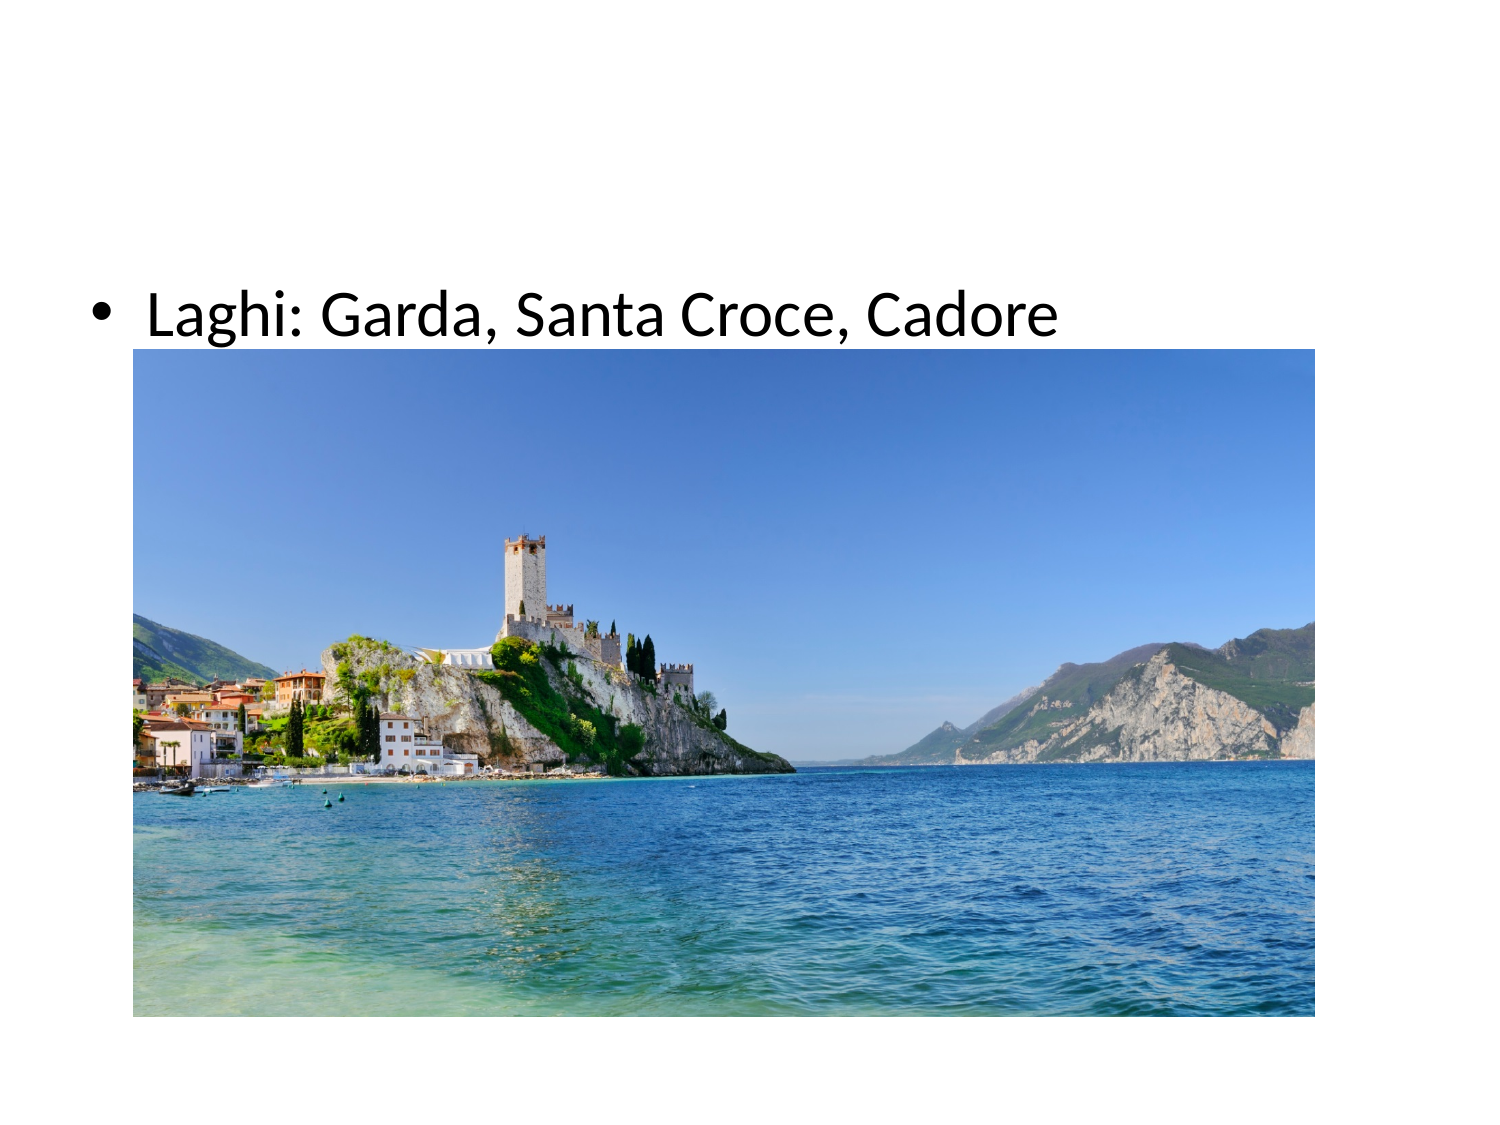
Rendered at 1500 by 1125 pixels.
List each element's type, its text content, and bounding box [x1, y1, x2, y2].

picture [133, 349, 1315, 1018]
list Laghi: Garda, Santa Croce, Cadore [75, 262, 1425, 1005]
